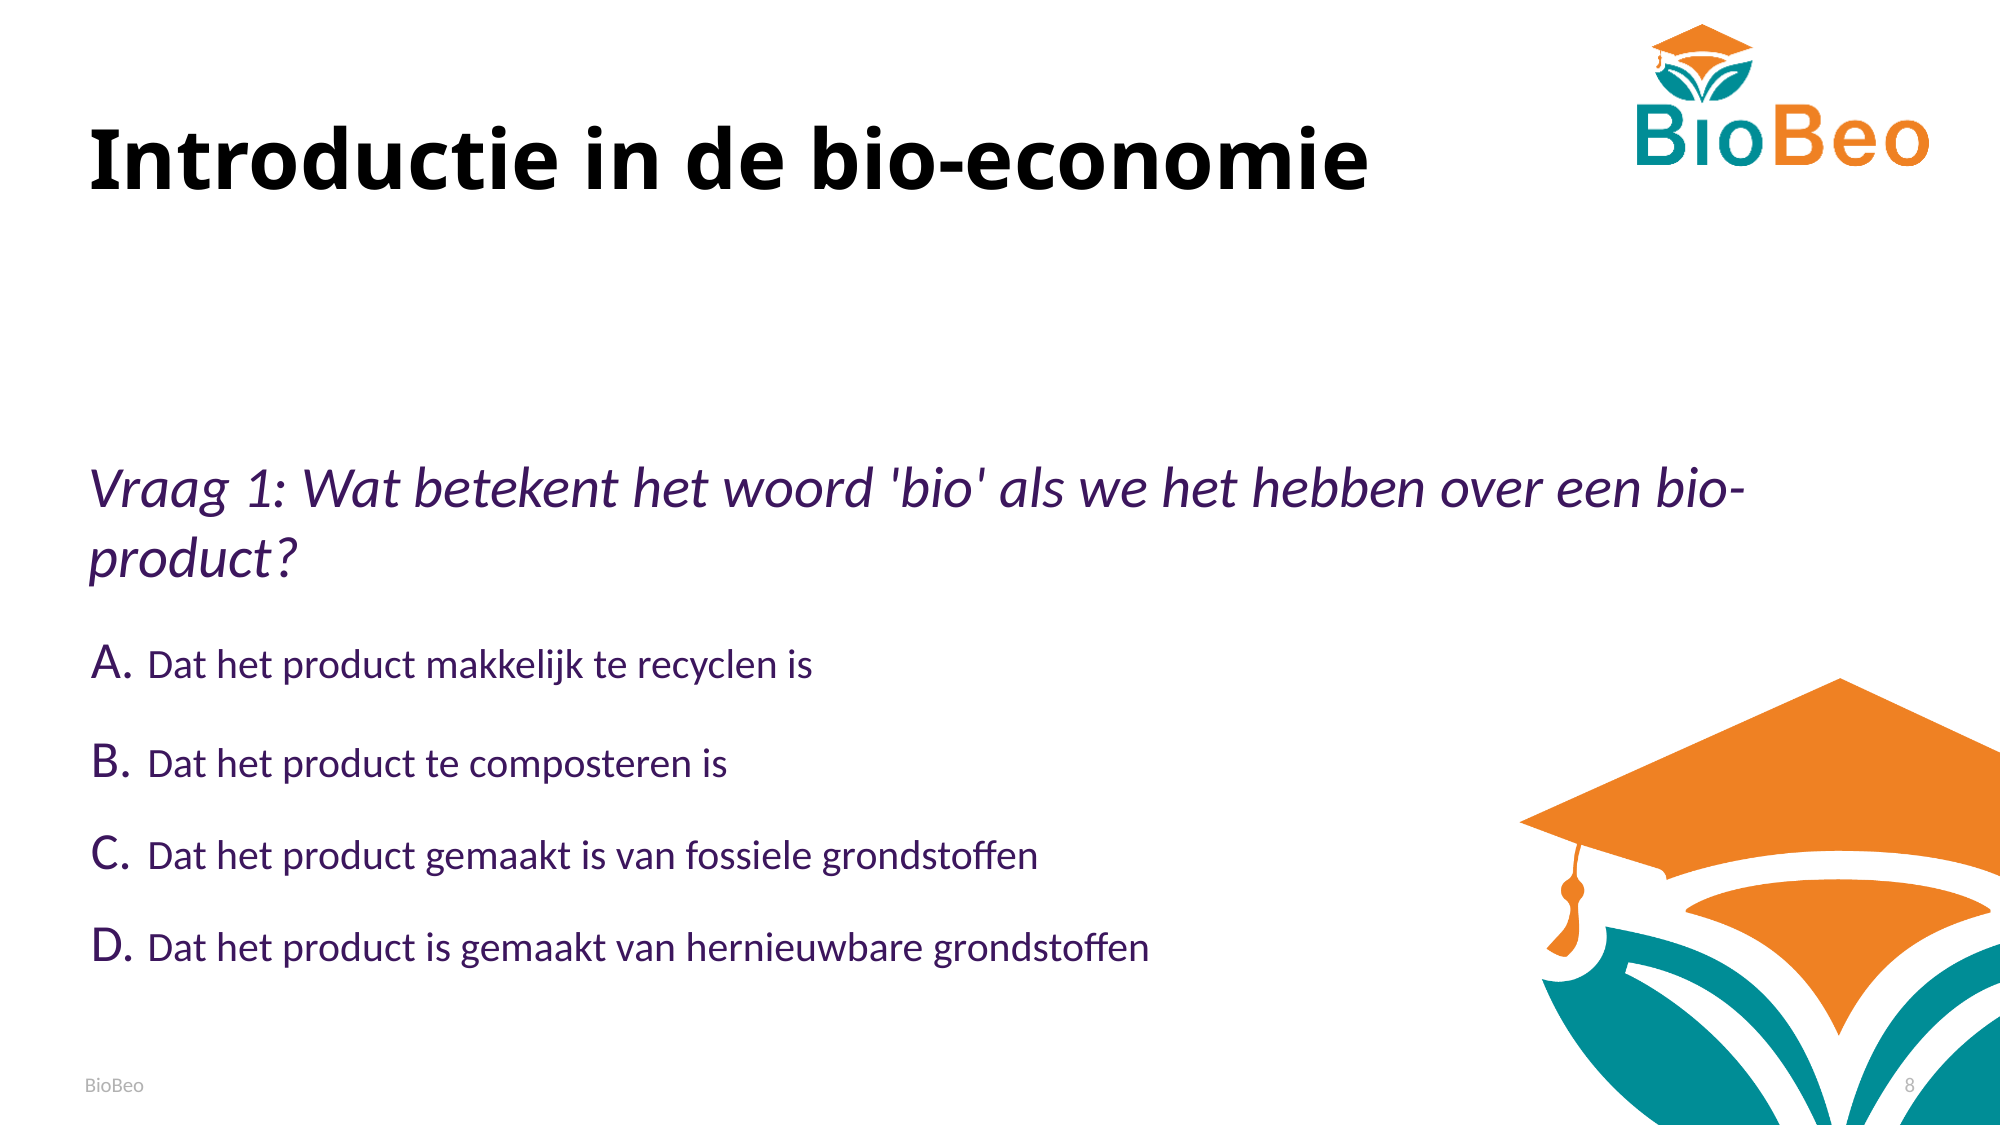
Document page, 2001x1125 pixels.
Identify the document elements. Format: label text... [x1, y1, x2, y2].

footer BioBeo [69, 1065, 1805, 1103]
text_box Vraag 1: Wat betekent het woord 'bio' als we het hebben over een bio-product? Dat het product makkelijk te recyclen is Dat het product te composteren is Dat het product gemaakt is van fossiele grondstoffen Dat het product is gemaakt van hernieuwbare grondstoffen [74, 441, 1819, 978]
picture [1478, 618, 2000, 1125]
picture [1635, 22, 1931, 88]
title Introductie in de bio-economie [74, 88, 1935, 237]
slide_number 8 [1818, 1065, 1931, 1103]
